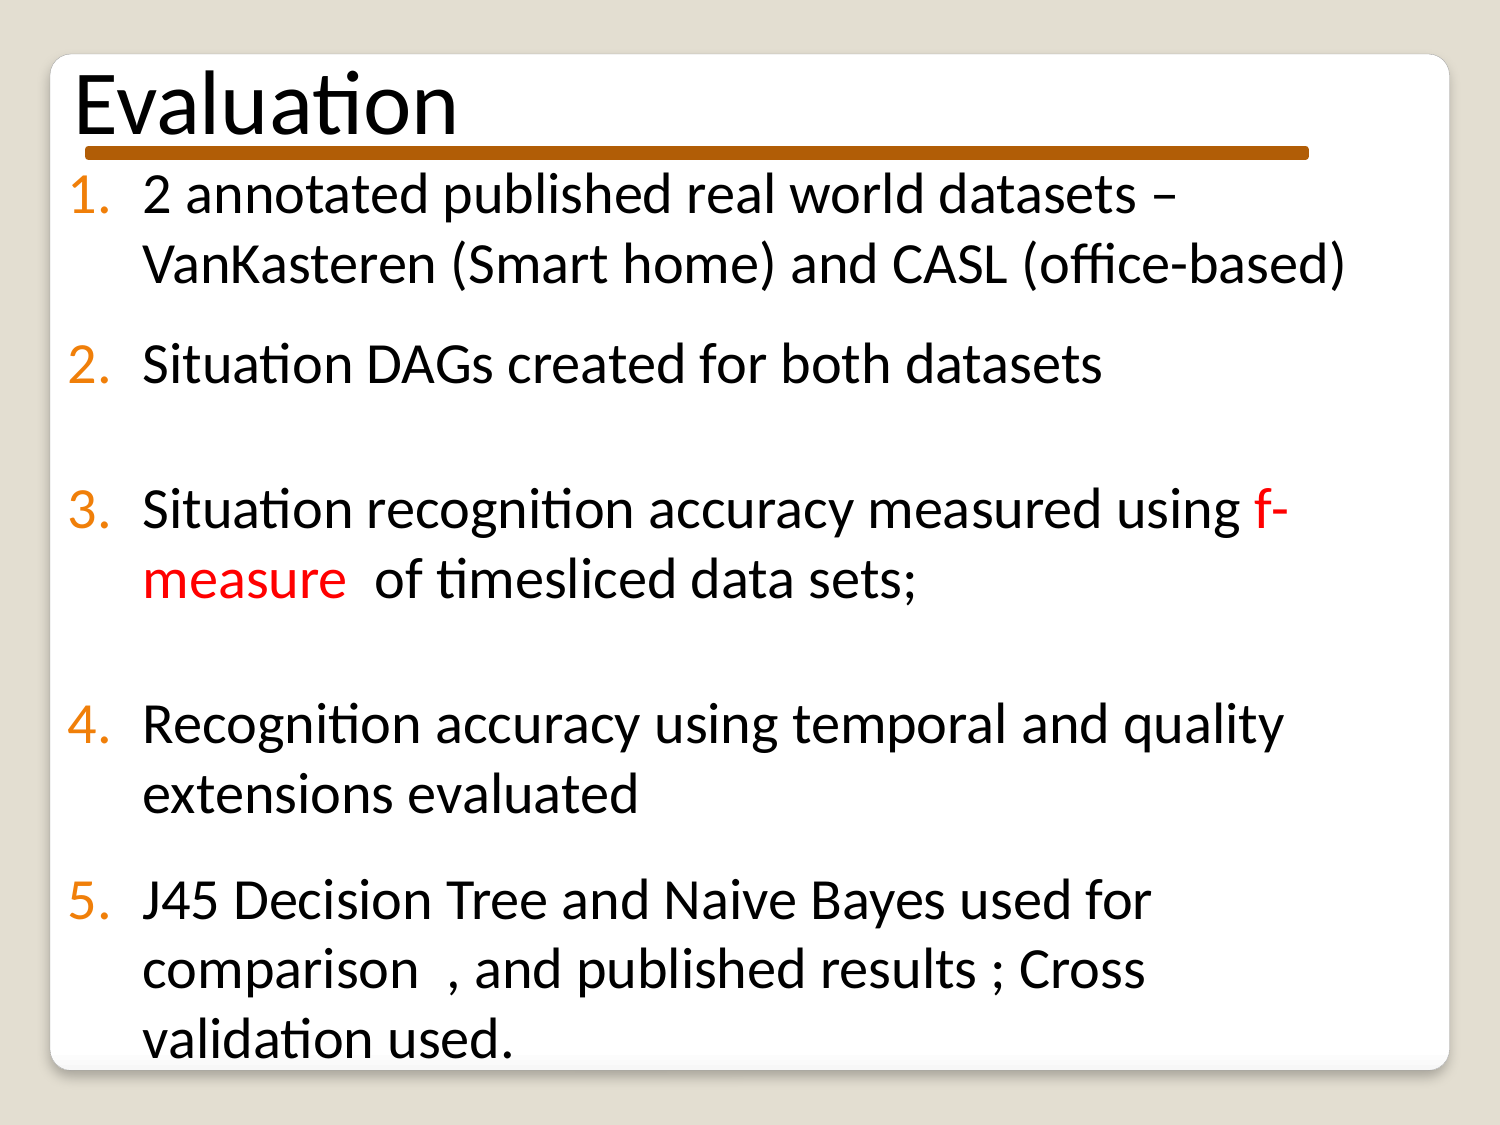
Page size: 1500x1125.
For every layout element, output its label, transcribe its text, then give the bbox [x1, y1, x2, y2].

text_box [85, 146, 1309, 160]
text_box Evaluation [58, 35, 1430, 380]
text_box 2 annotated published real world datasets – VanKasteren (Smart home) and CASL (office-based) Situation DAGs created for both datasets Situation recognition accuracy measured using f-measure of timesliced data sets; Recognition accuracy using temporal and quality extensions evaluated J45 Decision Tree and Naive Bayes used for comparison , and published results ; Cross validation used. [53, 147, 1389, 846]
